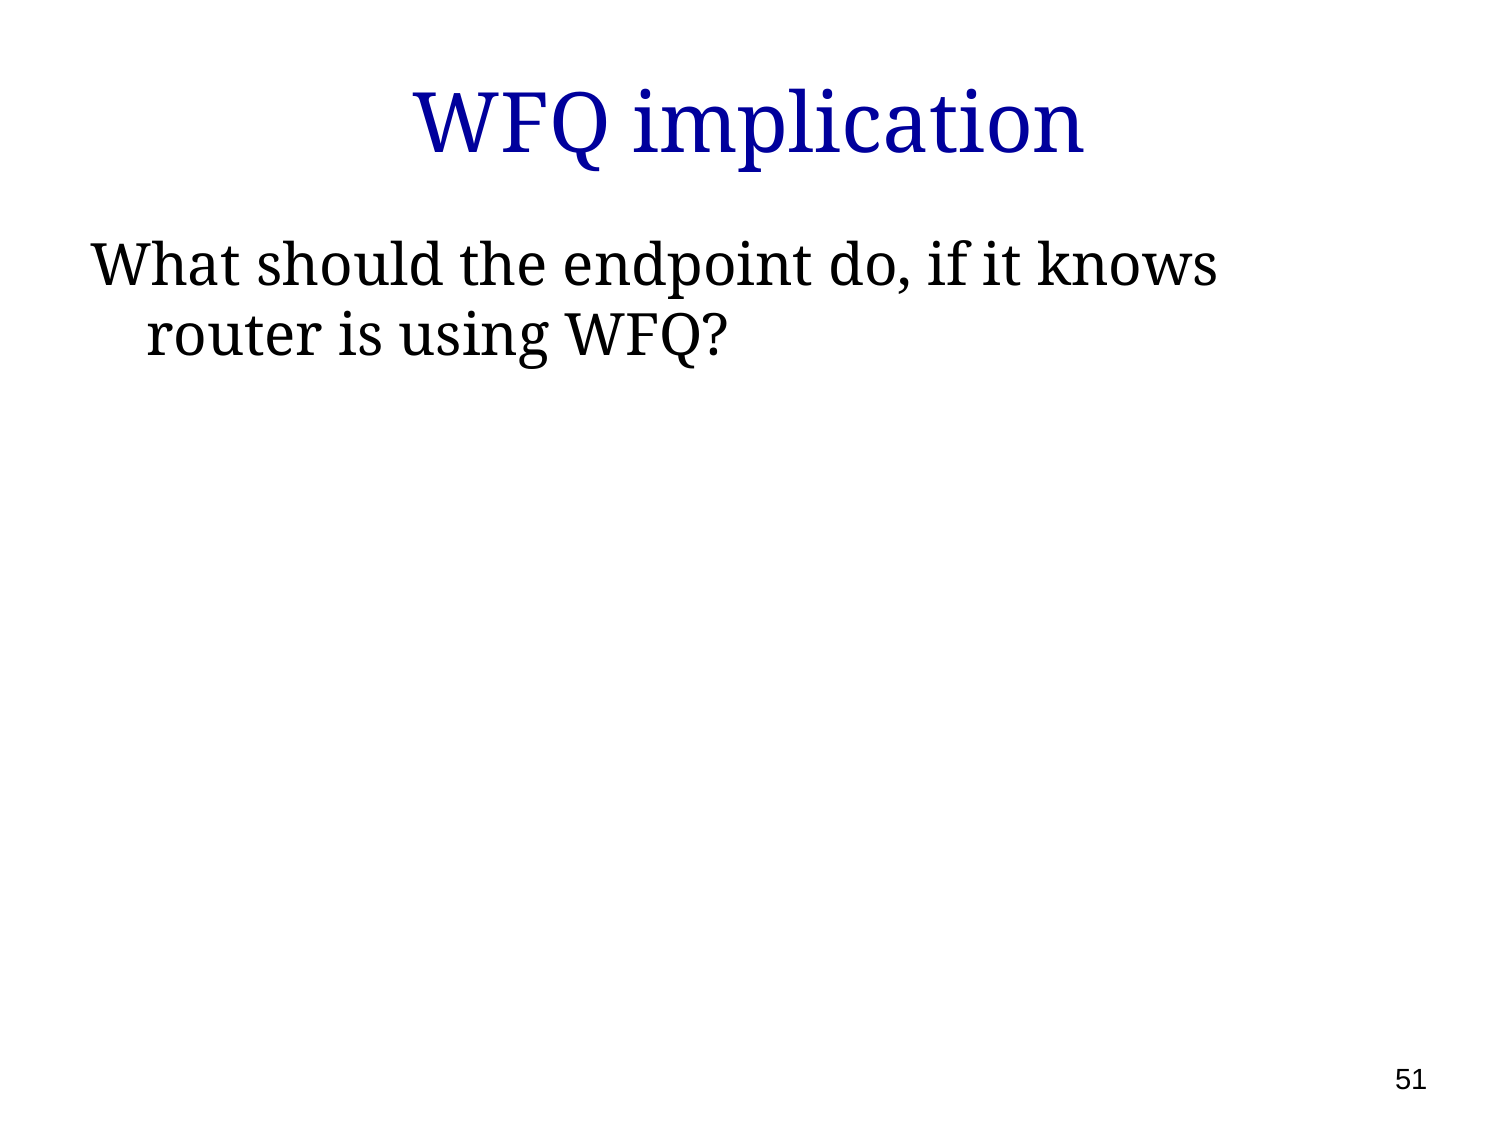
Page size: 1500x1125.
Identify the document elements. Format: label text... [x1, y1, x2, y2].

title WFQ implication [74, 47, 1426, 191]
list What should the endpoint do, if it knows router is using WFQ? [74, 219, 1426, 963]
slide_number 51 [1092, 1024, 1443, 1103]
